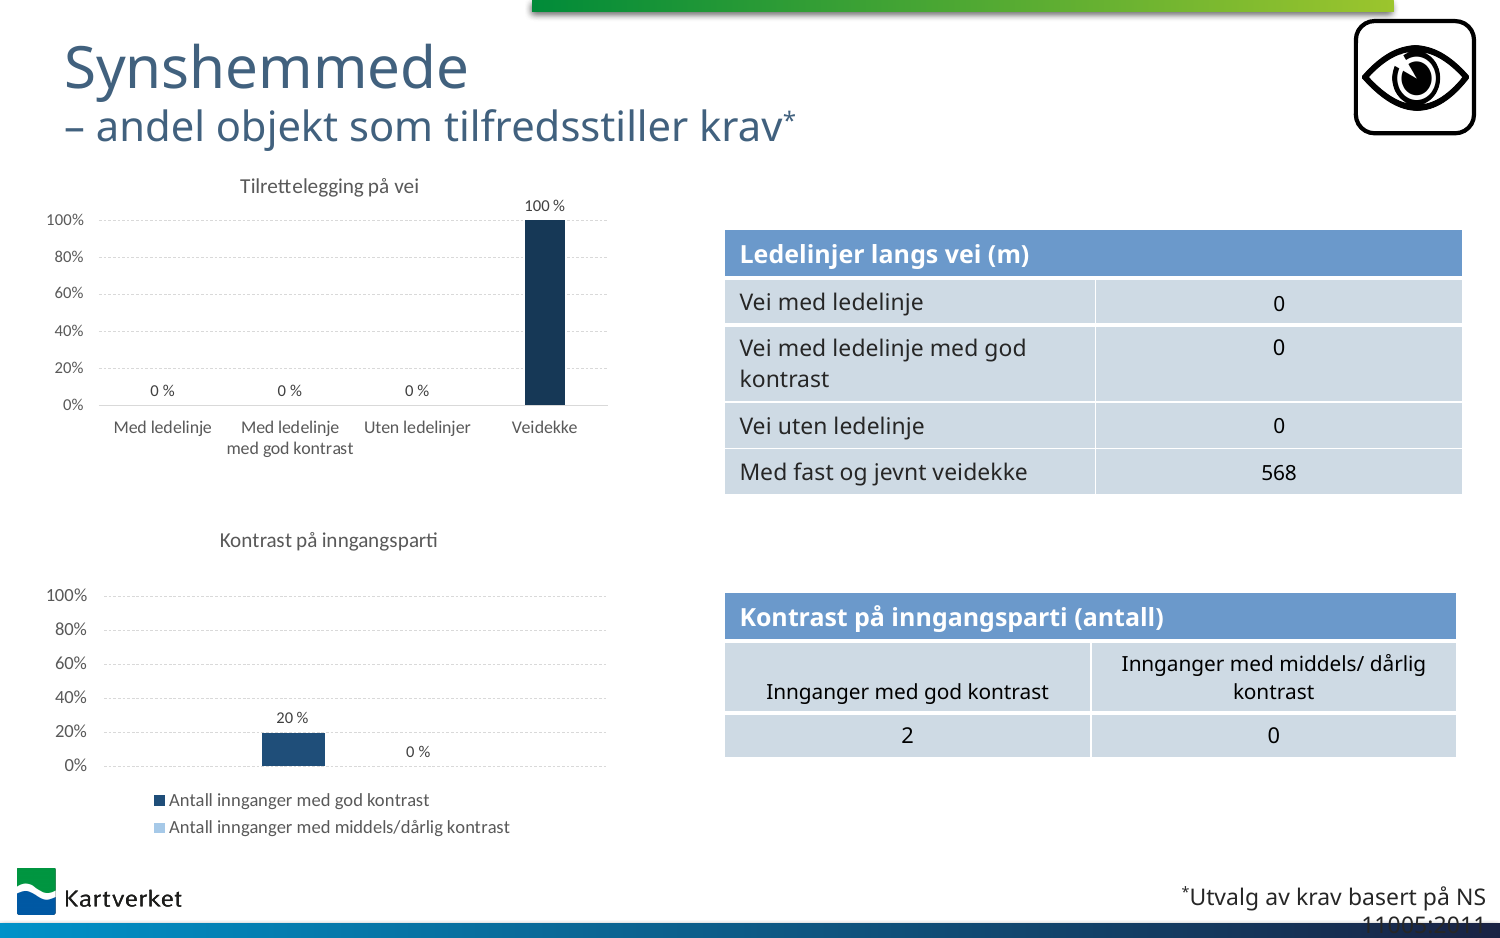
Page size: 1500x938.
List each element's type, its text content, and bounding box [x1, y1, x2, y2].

table_cell 2 [725, 715, 1090, 757]
table_header Ledelinjer langs vei (m) [725, 230, 1462, 276]
table_cell 0 [1096, 280, 1462, 323]
picture [41, 520, 617, 846]
table_header Kontrast på inngangsparti (antall) [725, 593, 1456, 639]
text_box Synshemmede – andel objekt som tilfredsstiller krav* [49, 24, 1431, 158]
table_cell Vei med ledelinje [725, 280, 1095, 323]
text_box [1355, 20, 1475, 134]
table_cell Vei med ledelinje med god kontrast [725, 327, 1095, 401]
table_cell 0 [1096, 327, 1462, 401]
table_cell Innganger med middels/ dårlig kontrast [1092, 643, 1456, 711]
text_box *Utvalg av krav basert på NS 11005:2011 [1068, 873, 1500, 938]
table_cell Vei uten ledelinje [725, 403, 1095, 448]
table_cell Innganger med god kontrast [725, 643, 1090, 711]
picture [41, 166, 618, 492]
table_cell 568 [1096, 449, 1462, 494]
table_cell 0 [1092, 715, 1456, 757]
table_cell 0 [1096, 403, 1462, 448]
table_cell Med fast og jevnt veidekke [725, 449, 1095, 494]
